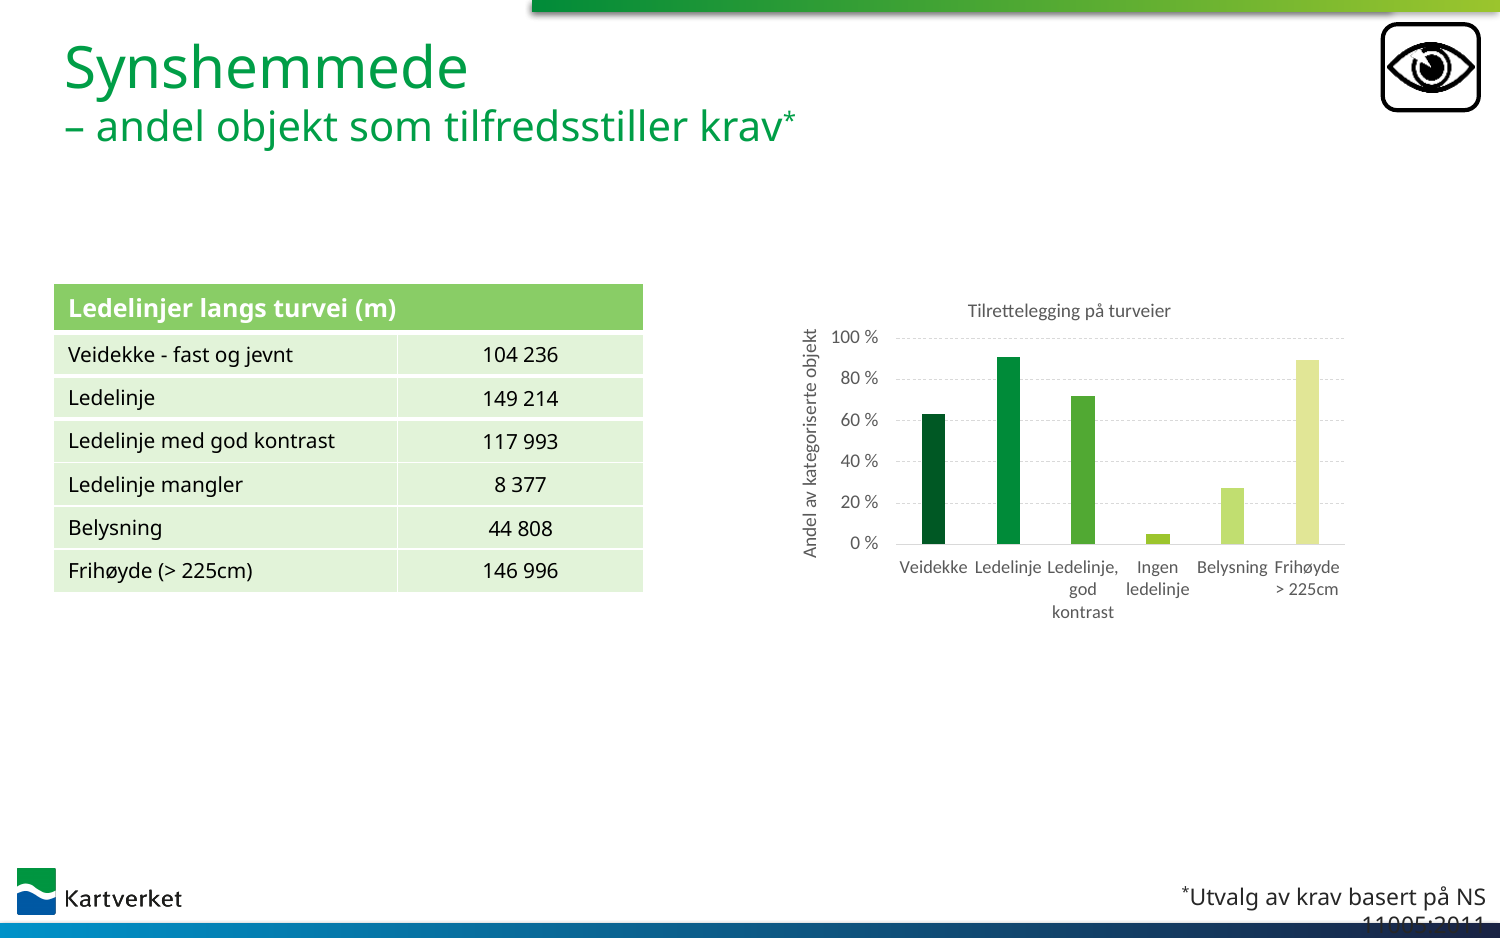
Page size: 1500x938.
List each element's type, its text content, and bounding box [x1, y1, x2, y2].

table_header Ledelinjer langs turvei (m) [54, 284, 643, 330]
table_cell 117 993 [398, 421, 643, 462]
table_cell 44 808 [398, 507, 643, 548]
text_box *Utvalg av krav basert på NS 11005:2011 [1068, 873, 1500, 938]
table_cell 149 214 [398, 378, 643, 417]
table_cell Ledelinje mangler [54, 463, 397, 505]
table_cell 104 236 [398, 335, 643, 374]
table_cell Veidekke - fast og jevnt [54, 335, 397, 374]
table_cell Ledelinje [54, 378, 397, 417]
picture [791, 291, 1348, 630]
table_cell Ledelinje med god kontrast [54, 421, 397, 462]
table_cell 146 996 [398, 550, 643, 592]
table_cell 8 377 [398, 463, 643, 505]
table_cell Belysning [54, 507, 397, 548]
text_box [1382, 24, 1480, 111]
table_cell Frihøyde (> 225cm) [54, 550, 397, 592]
text_box Synshemmede – andel objekt som tilfredsstiller krav* [49, 24, 1431, 158]
